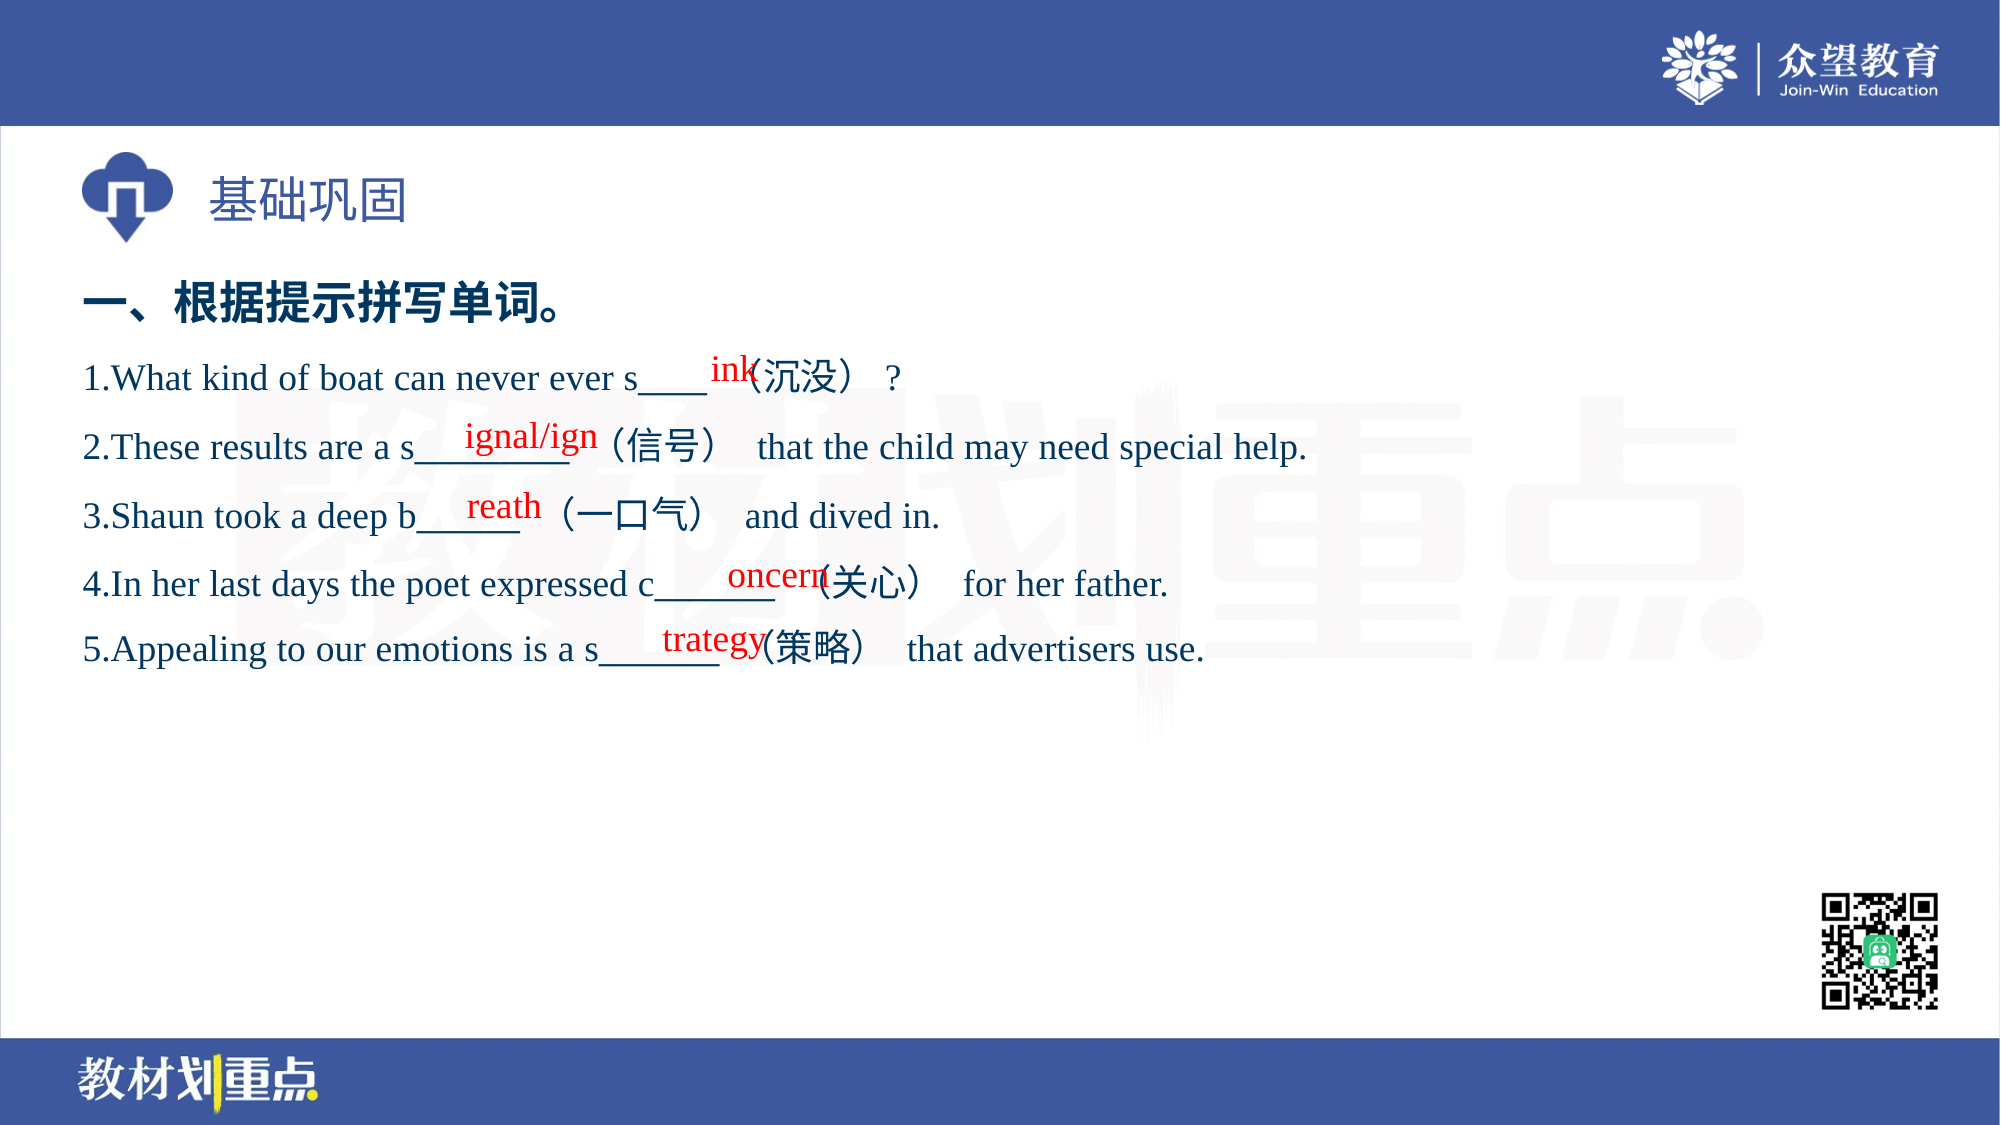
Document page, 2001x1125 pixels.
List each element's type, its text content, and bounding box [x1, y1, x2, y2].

text_box trategy [649, 593, 781, 652]
text_box 一、根据提示拼写单词。 [82, 247, 1817, 329]
text_box ink [696, 324, 773, 383]
text_box reath [453, 461, 556, 520]
picture [0, 0, 2000, 1125]
text_box ignal/ign [451, 391, 612, 450]
text_box oncern [713, 530, 843, 589]
text_box 1.What kind of boat can never ever s____ （沉没）? 2.These results are a s_________ （信号） that the child may need special help. 3.Shaun took a deep b______ （一口气） and dived in. 4.In her last days the poet expressed c_______ （关心） for her father. 5.Appealing to our emotions is a s_______ （策略） that advertisers use. [82, 329, 1817, 663]
